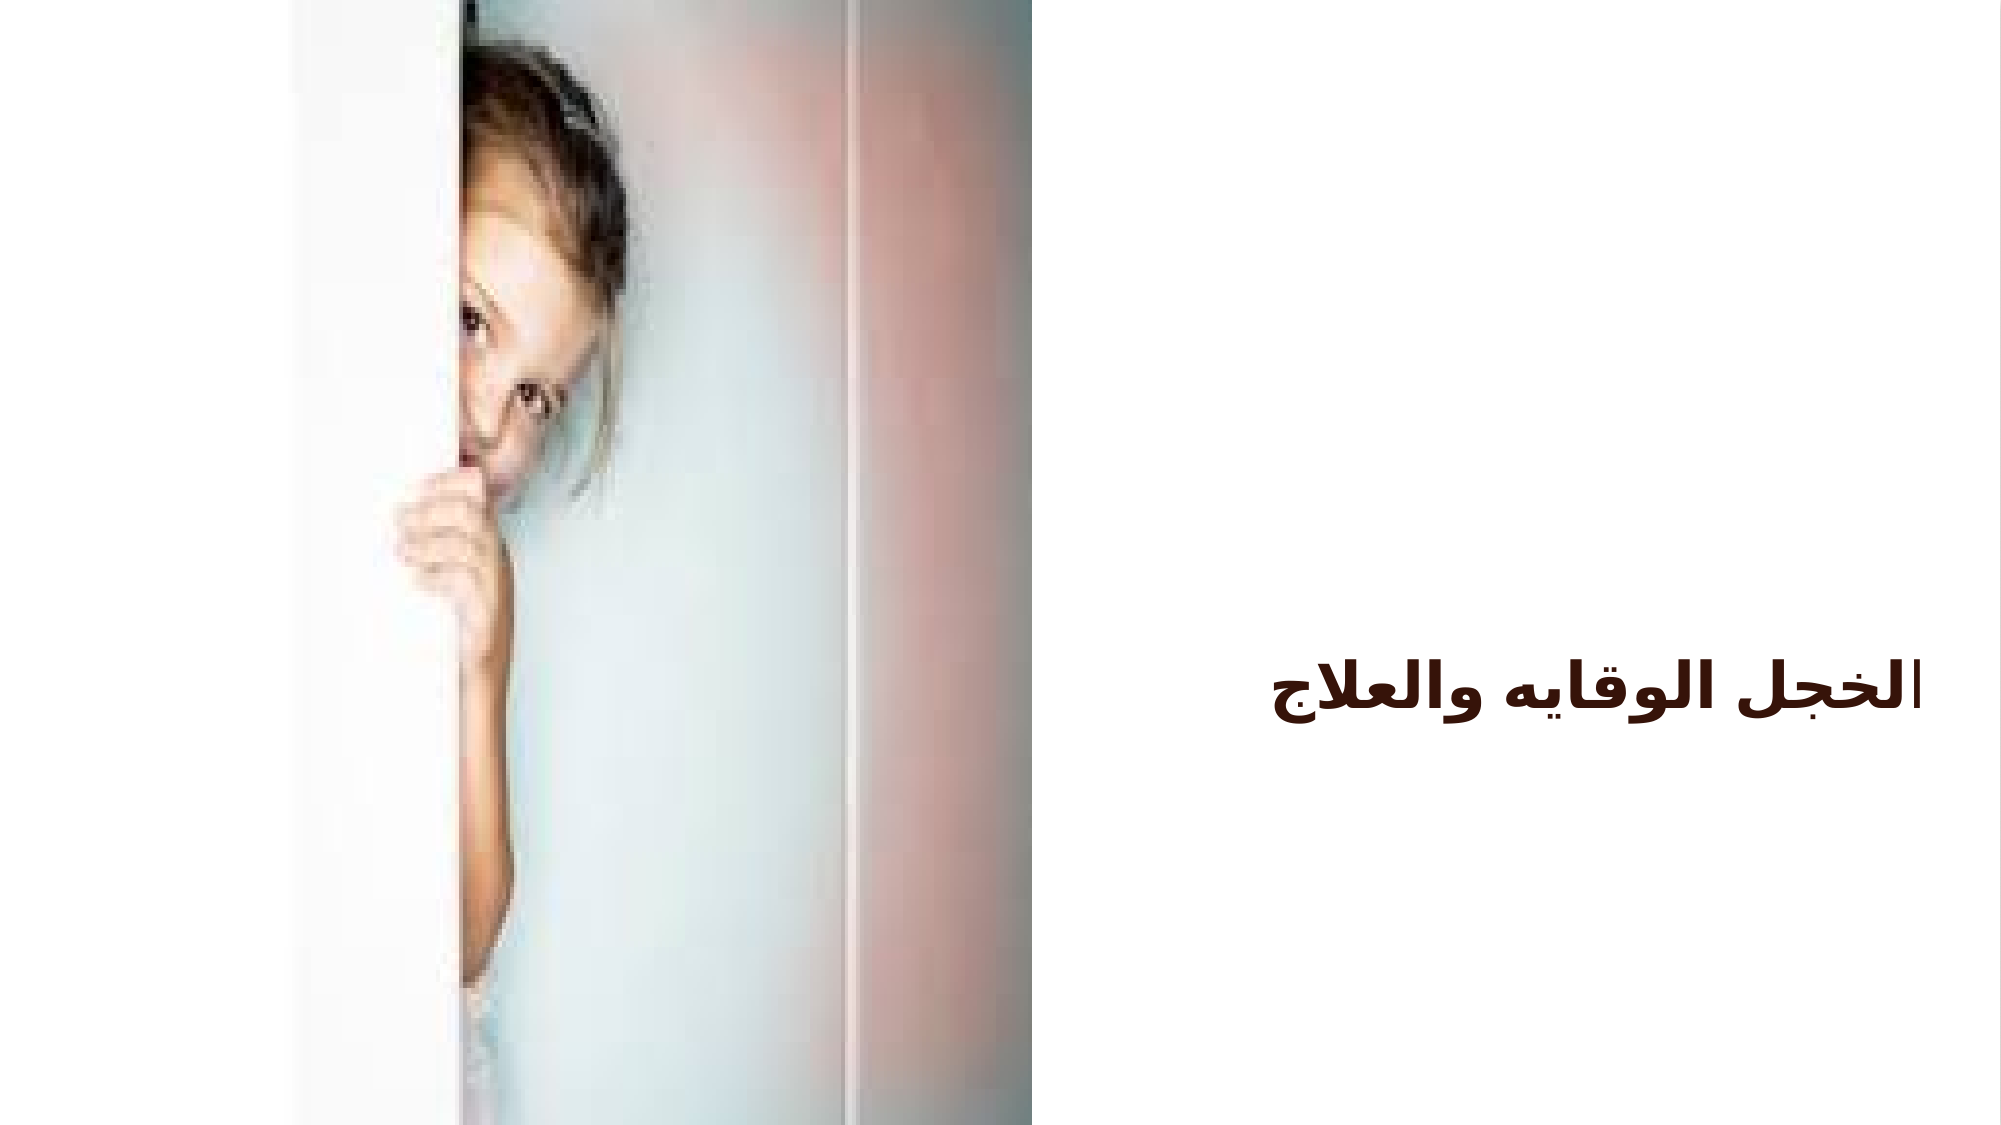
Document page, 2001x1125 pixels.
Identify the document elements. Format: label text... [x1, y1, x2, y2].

picture [0, 0, 1032, 1125]
subtitle الخجل الوقايه والعلاج [1250, 644, 1949, 795]
